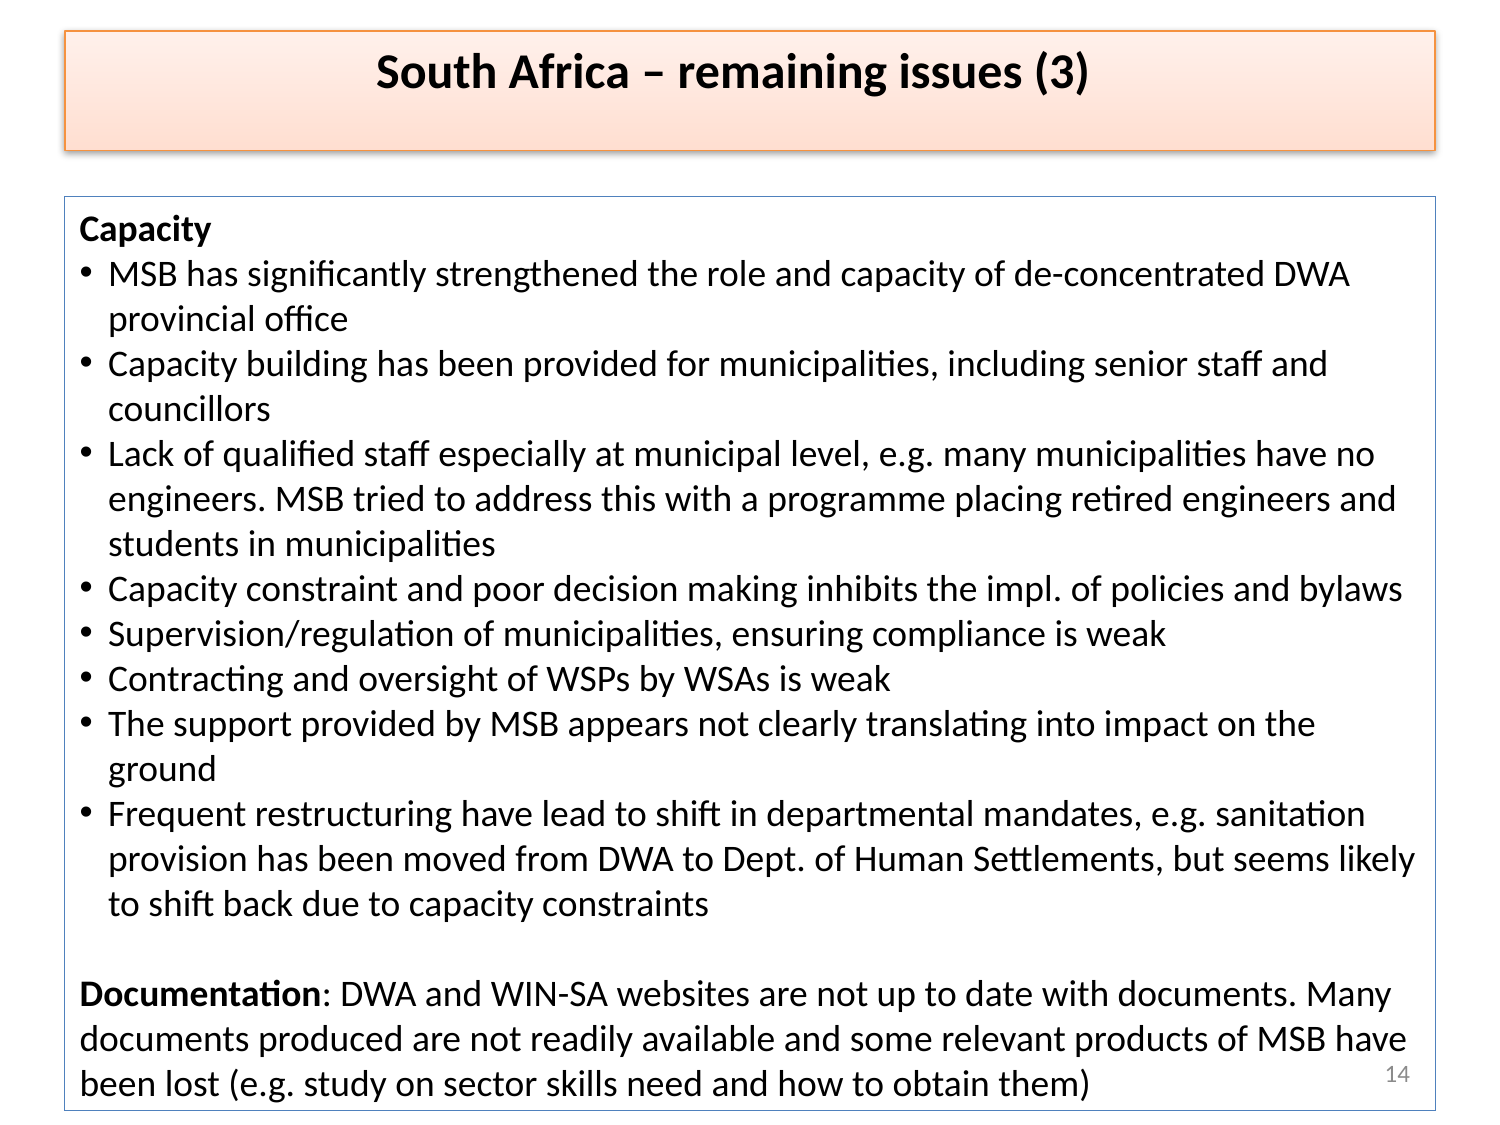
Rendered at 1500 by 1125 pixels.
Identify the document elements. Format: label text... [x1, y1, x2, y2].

text_box South Africa – remaining issues (3) [64, 30, 1436, 151]
text_box Capacity MSB has significantly strengthened the role and capacity of de-concentrated DWA provincial office Capacity building has been provided for municipalities, including senior staff and councillors Lack of qualified staff especially at municipal level, e.g. many municipalities have no engineers. MSB tried to address this with a programme placing retired engineers and students in municipalities Capacity constraint and poor decision making inhibits the impl. of policies and bylaws Supervision/regulation of municipalities, ensuring compliance is weak Contracting and oversight of WSPs by WSAs is weak The support provided by MSB appears not clearly translating into impact on the ground Frequent restructuring have lead to shift in departmental mandates, e.g. sanitation provision has been moved from DWA to Dept. of Human Settlements, but seems likely to shift back due to capacity constraints Documentation: DWA and WIN-SA websites are not up to date with documents. Many documents produced are not readily available and some relevant products of MSB have been lost (e.g. study on sector skills need and how to obtain them) [64, 196, 1436, 1111]
slide_number 14 [1074, 1042, 1425, 1103]
